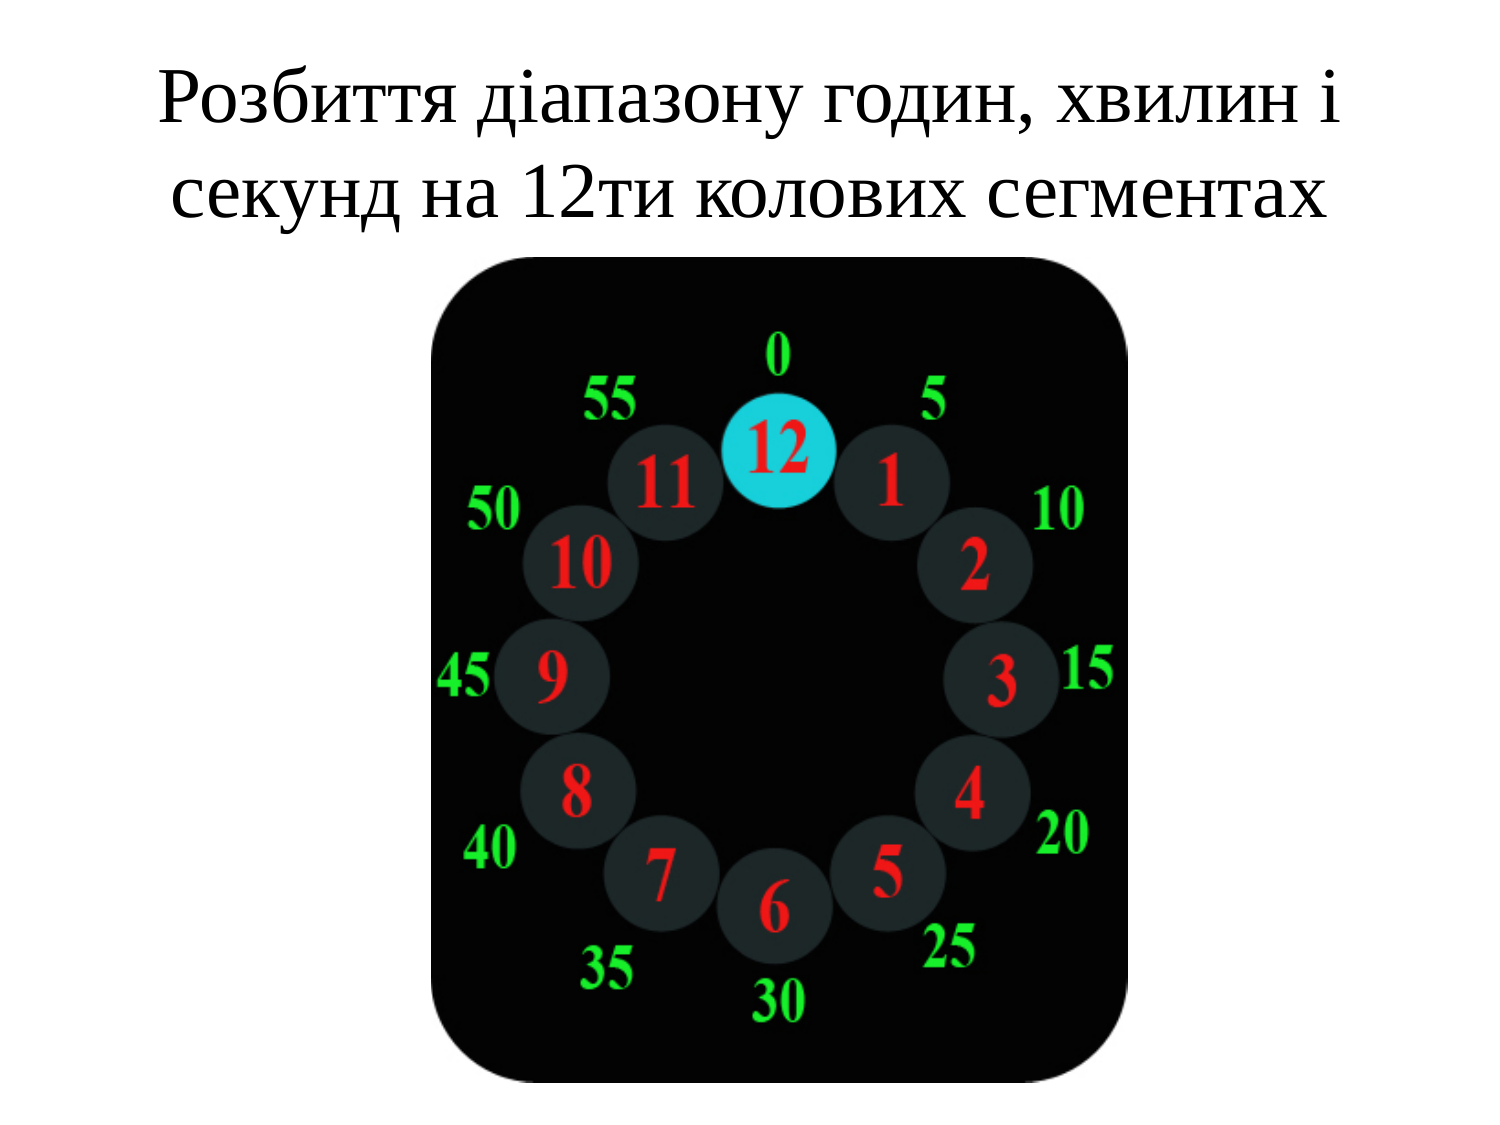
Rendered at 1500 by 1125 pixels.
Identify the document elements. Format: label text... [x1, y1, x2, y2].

picture [430, 256, 1129, 1083]
title Розбиття діапазону годин, хвилин і секунд на 12ти колових сегментах [75, 45, 1425, 233]
